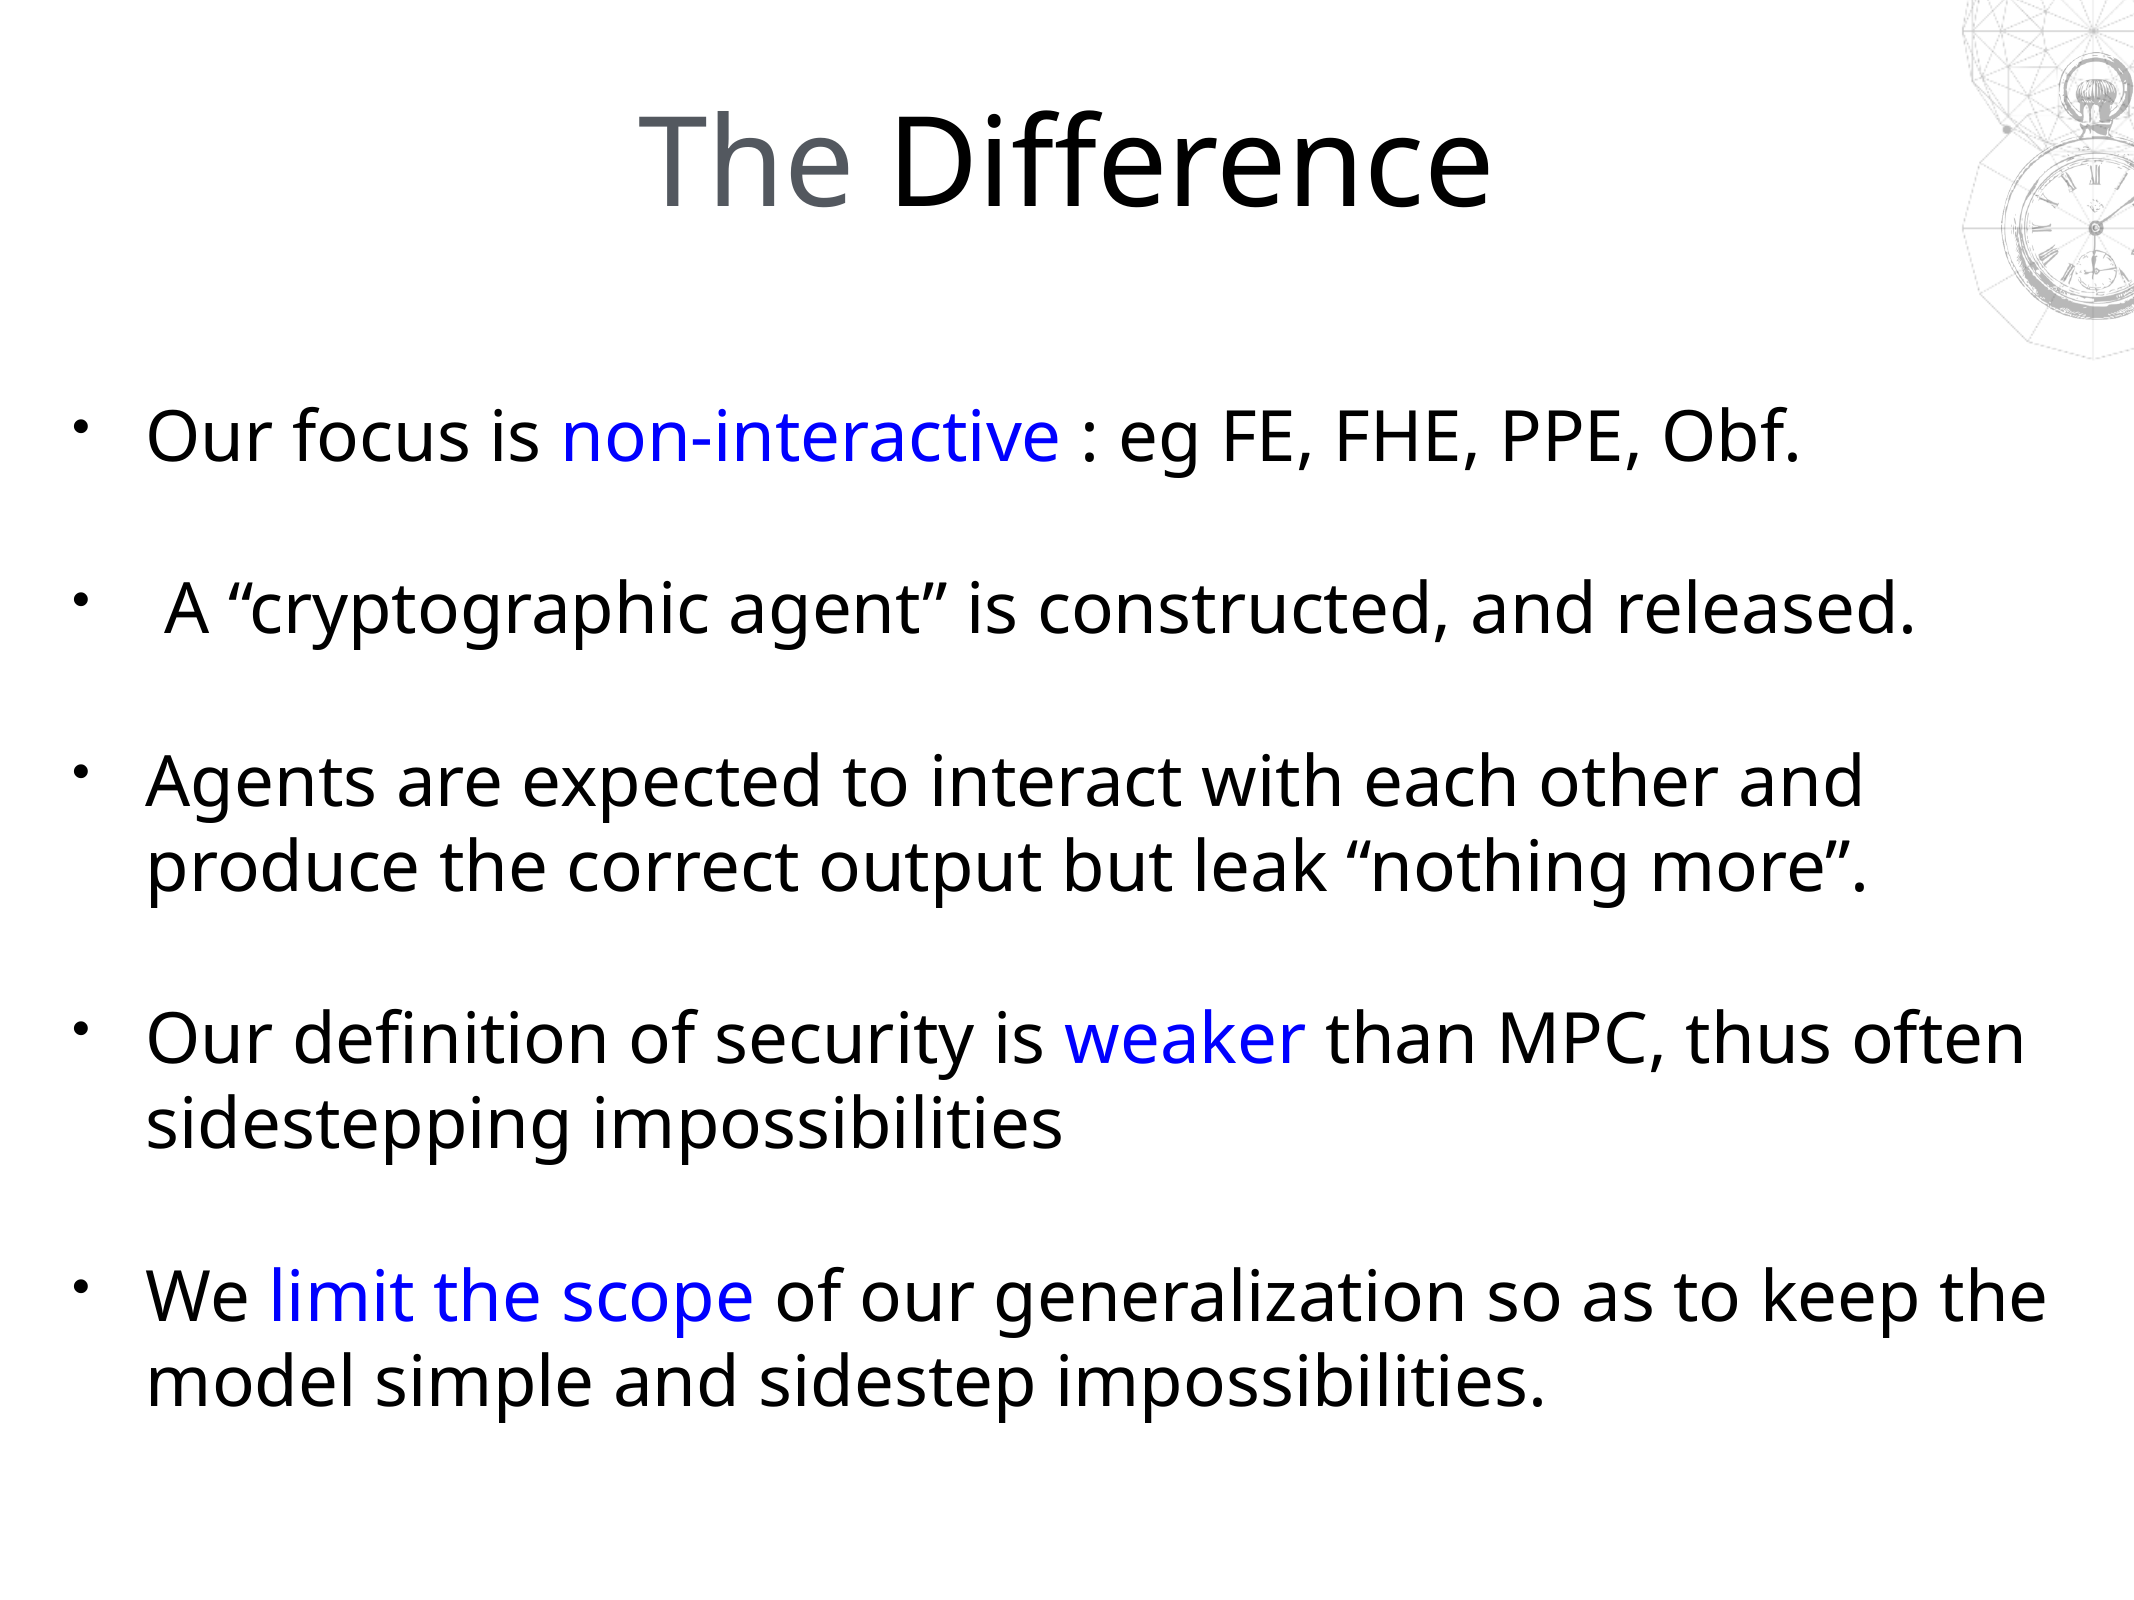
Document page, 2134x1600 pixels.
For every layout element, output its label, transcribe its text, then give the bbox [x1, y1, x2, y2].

title The Difference [155, 0, 1978, 335]
list Our focus is non-interactive : eg FE, FHE, PPE, Obf. A “cryptographic agent” is constructed, and released. Agents are expected to interact with each other and produce the correct output but leak “nothing more”. Our definition of security is weaker than MPC, thus often sidestepping impossibilities We limit the scope of our generalization so as to keep the model simple and sidestep impossibilities. [0, 389, 2081, 1422]
